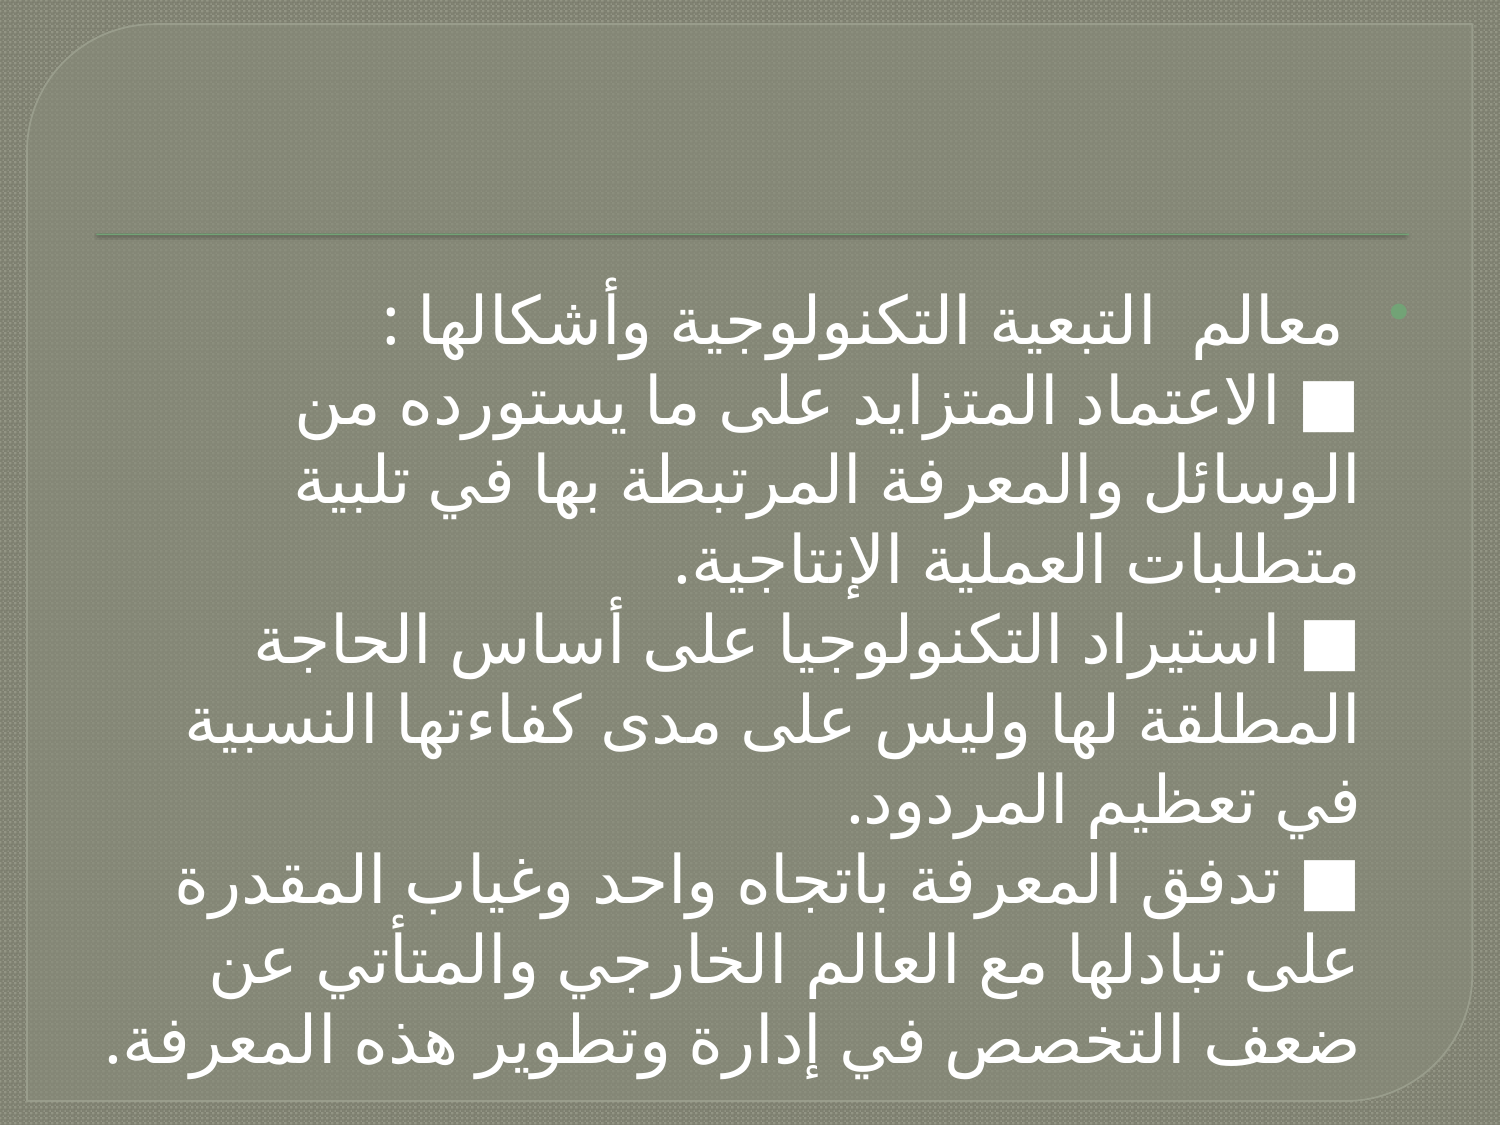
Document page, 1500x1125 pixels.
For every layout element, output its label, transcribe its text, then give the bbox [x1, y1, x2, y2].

list معالم التبعية التكنولوجية وأشكالها : ■ الاعتماد المتزايد على ما يستورده من الوسائل والمعرفة المرتبطة بها في تلبية متطلبات العملية الإنتاجية. ■ استيراد التكنولوجيا على أساس الحاجة المطلقة لها وليس على مدى كفاءتها النسبية في تعظيم المردود. ■ تدفق المعرفة باتجاه واحد وغياب المقدرة على تبادلها مع العالم الخارجي والمتأتي عن ضعف التخصص في إدارة وتطوير هذه المعرفة. [75, 270, 1425, 1013]
